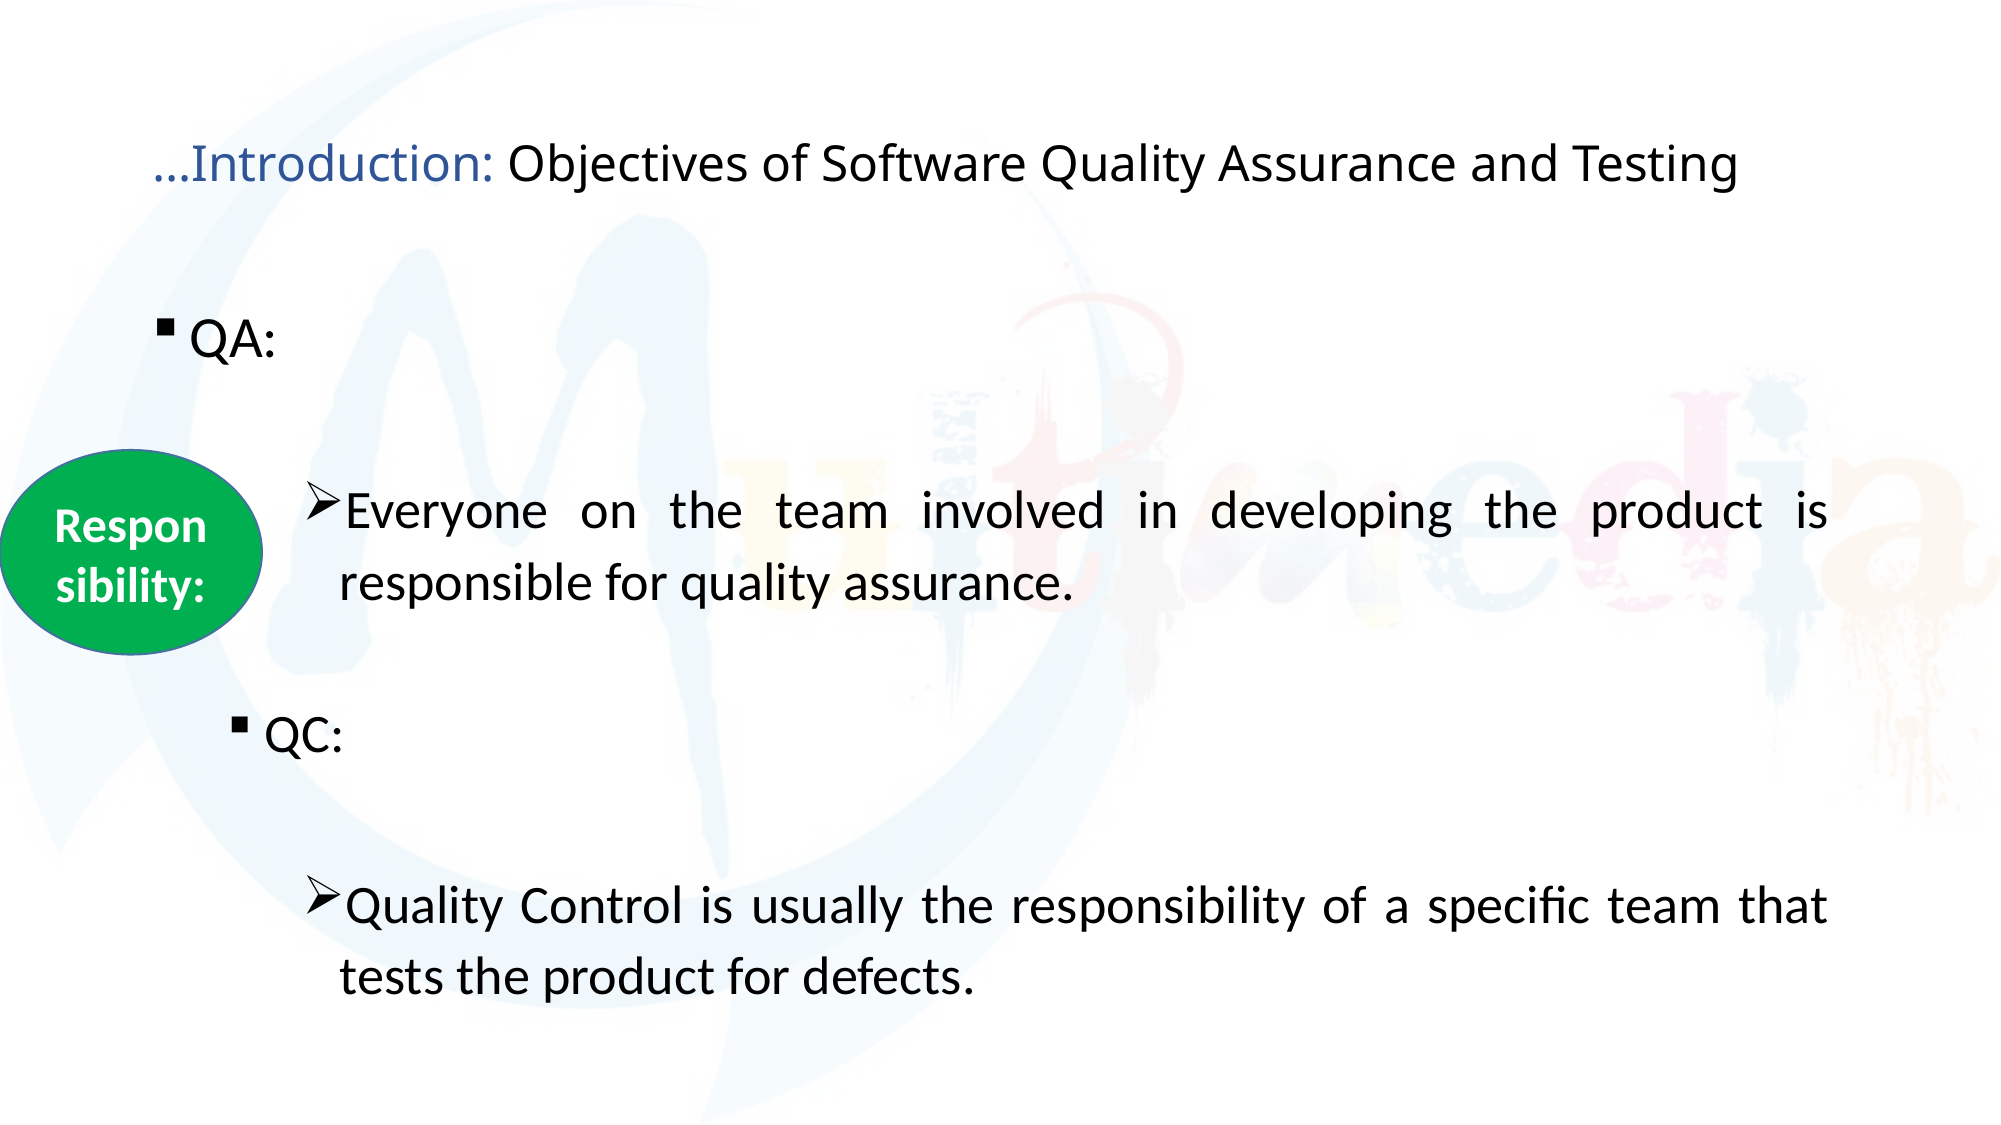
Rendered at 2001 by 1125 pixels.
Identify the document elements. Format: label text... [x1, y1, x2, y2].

title …Introduction: Objectives of Software Quality Assurance and Testing [137, 59, 1863, 278]
text_box Responsibility: [0, 448, 263, 656]
list QA: Everyone on the team involved in developing the product is responsible for quality assurance. QC: Quality Control is usually the responsibility of a specific team that tests the product for defects. [137, 299, 1847, 1091]
